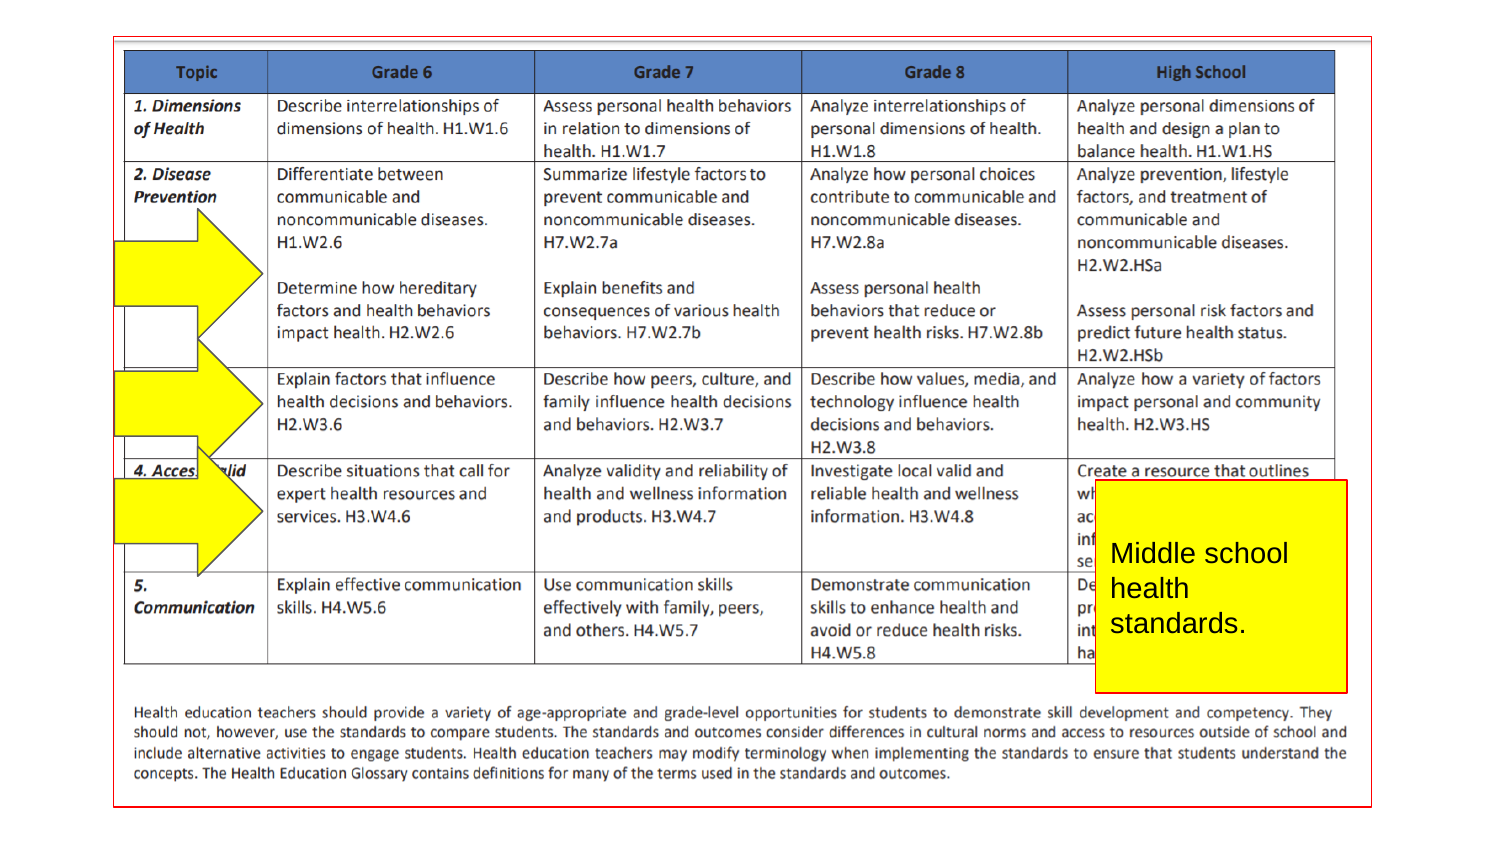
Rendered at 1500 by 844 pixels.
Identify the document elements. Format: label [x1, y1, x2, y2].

picture [114, 36, 1372, 807]
